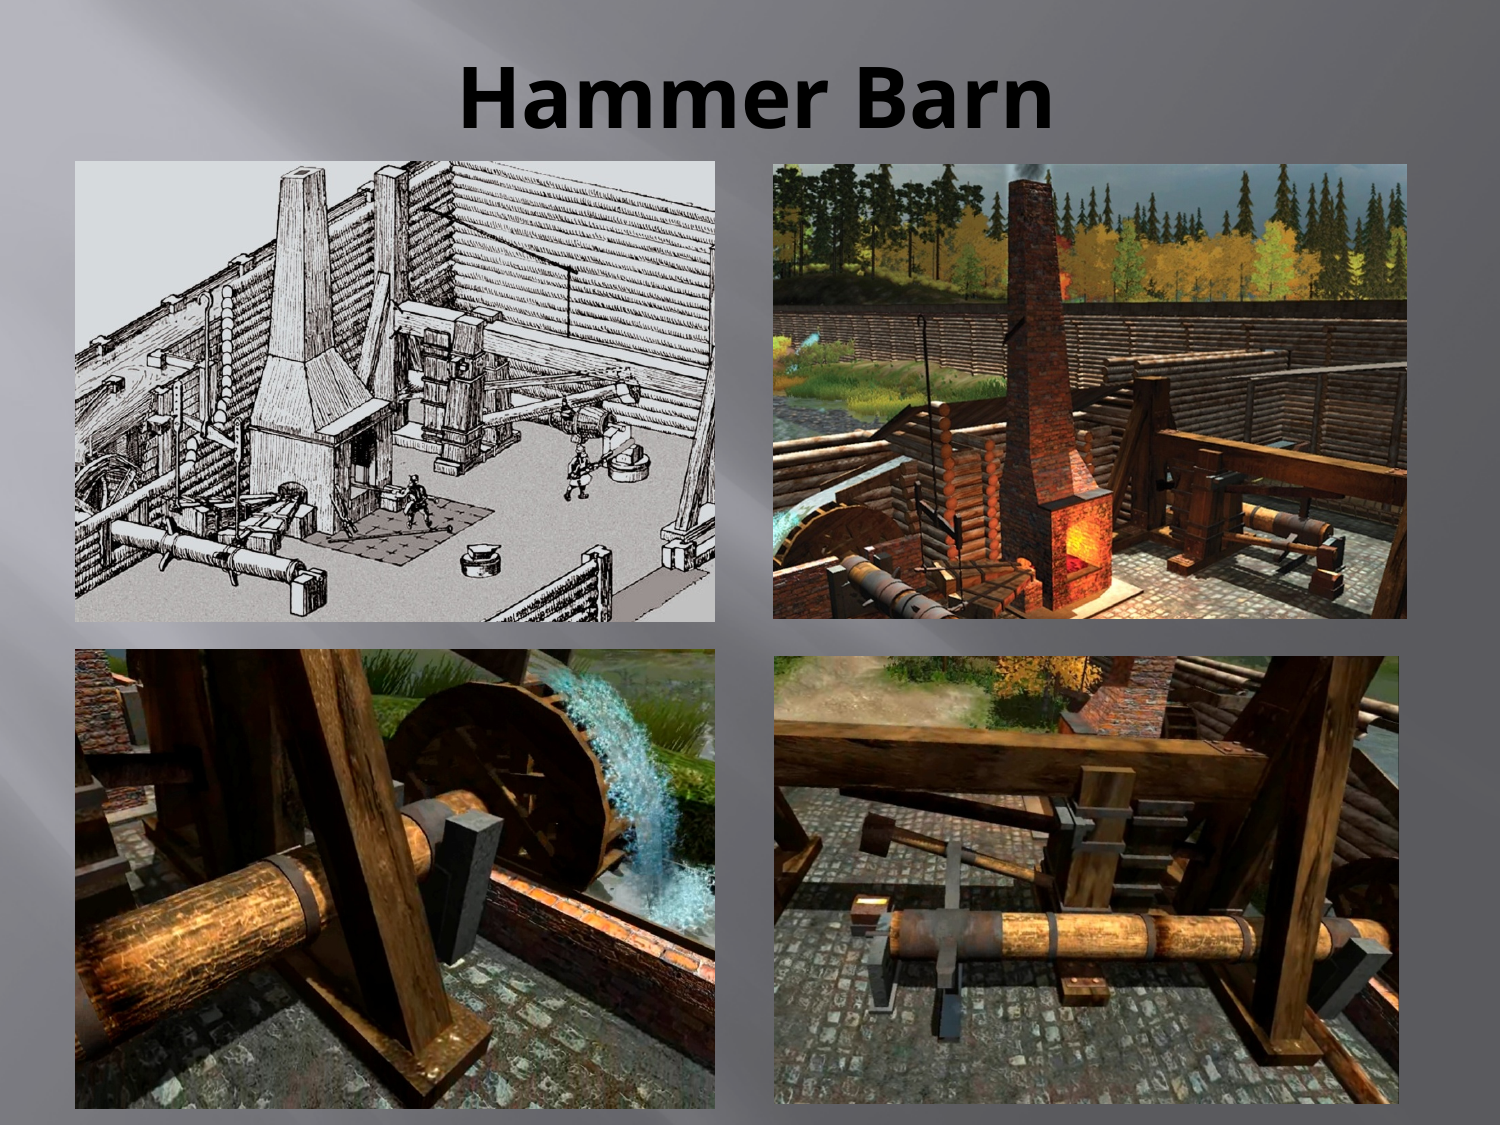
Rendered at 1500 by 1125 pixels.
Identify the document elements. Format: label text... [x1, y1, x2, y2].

picture [74, 649, 715, 1110]
picture [773, 164, 1407, 619]
title Hammer Barn [82, 0, 1432, 190]
picture [774, 655, 1399, 1105]
picture [74, 161, 716, 622]
